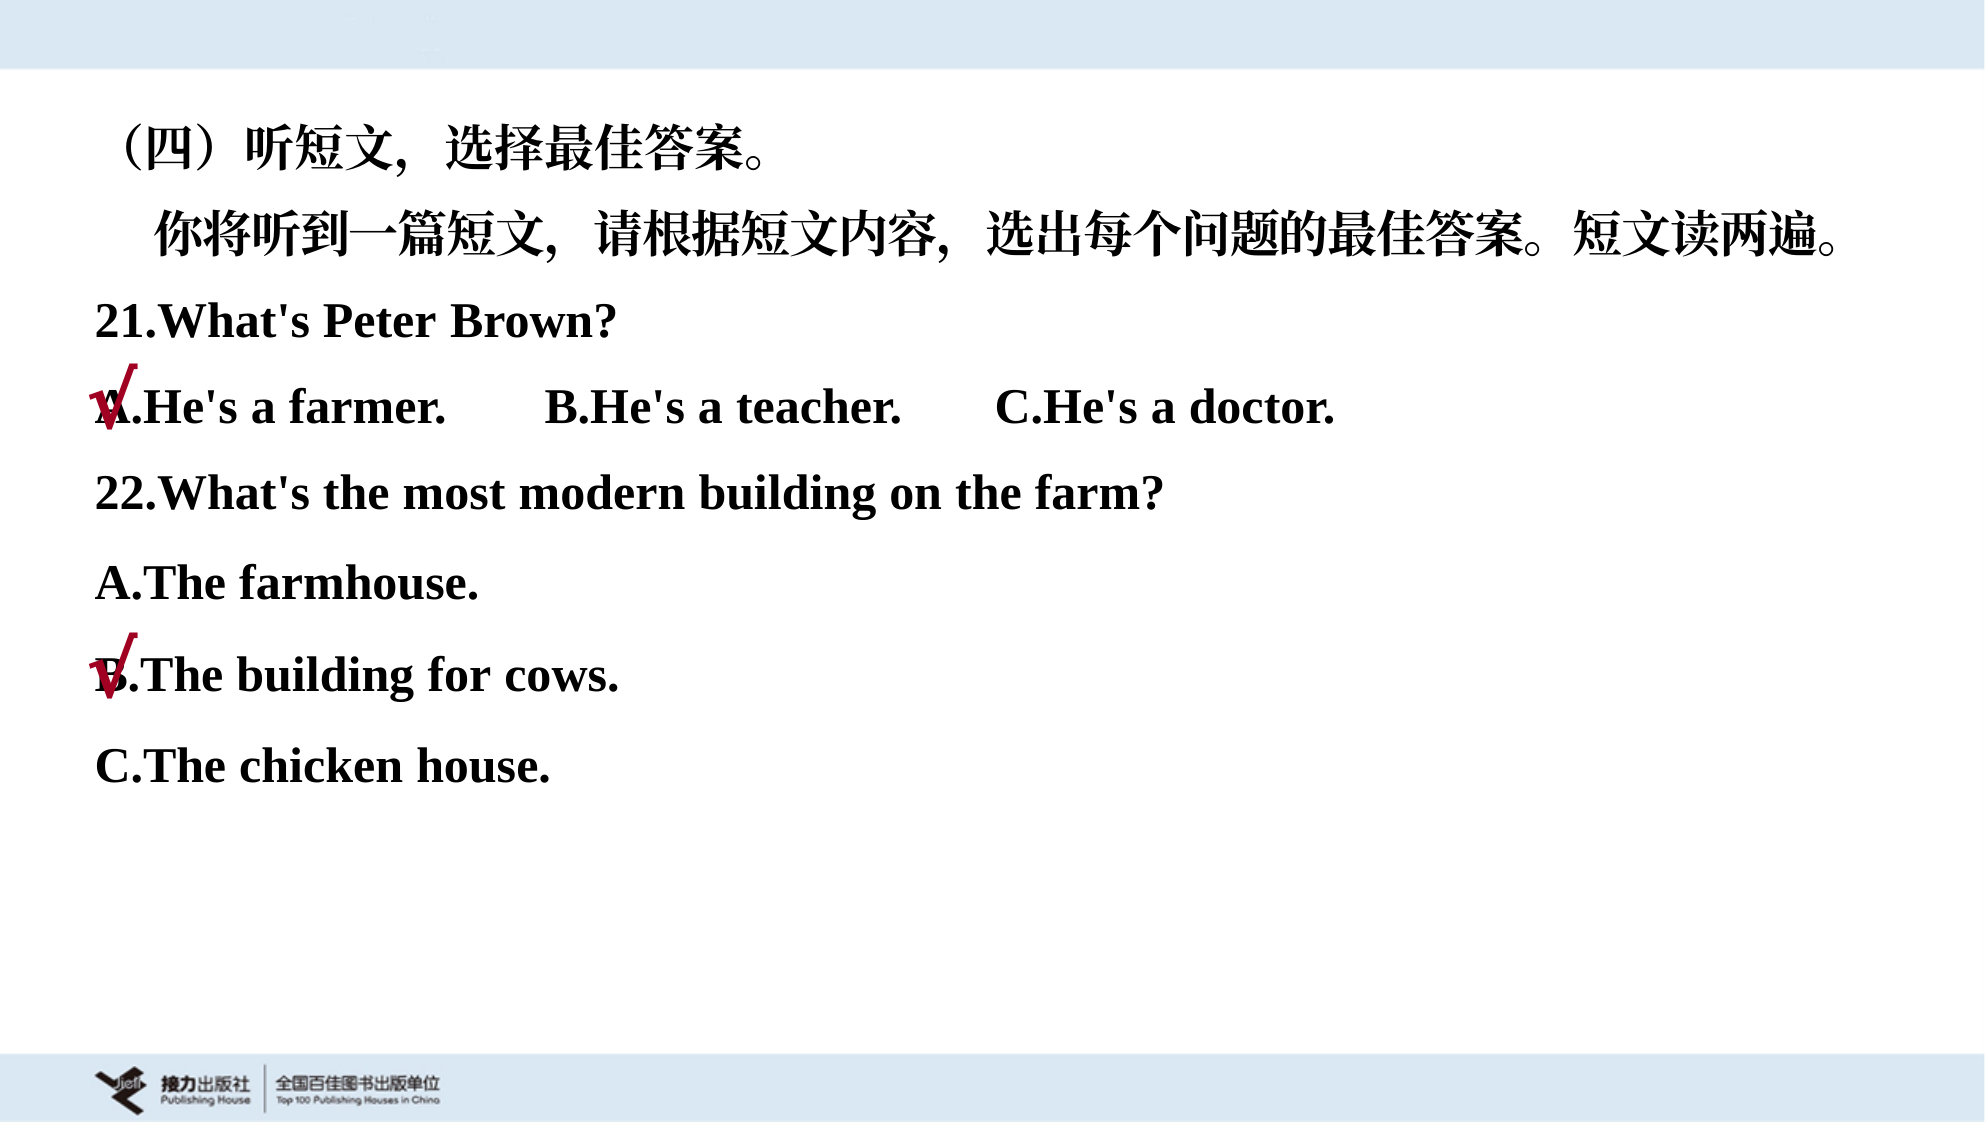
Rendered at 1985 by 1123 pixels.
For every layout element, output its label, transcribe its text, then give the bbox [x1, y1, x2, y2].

text_box 你将听到一篇短文，请根据短文内容，选出每个问题的最佳答案。短文读两遍。 [94, 174, 1892, 260]
text_box √ [86, 620, 139, 714]
text_box A.The farmhouse. B.The building for cows. C.The chicken house. [94, 517, 1892, 793]
text_box A.He's a farmer. B.He's a teacher. C.He's a doctor. [94, 346, 1892, 431]
text_box （四）听短文，选择最佳答案。 [94, 88, 1892, 174]
picture [0, 0, 1985, 1122]
text_box 22.What's the most modern building on the farm? [94, 431, 1892, 517]
text_box √ [86, 351, 139, 444]
text_box 21.What's Peter Brown? [94, 260, 1892, 346]
